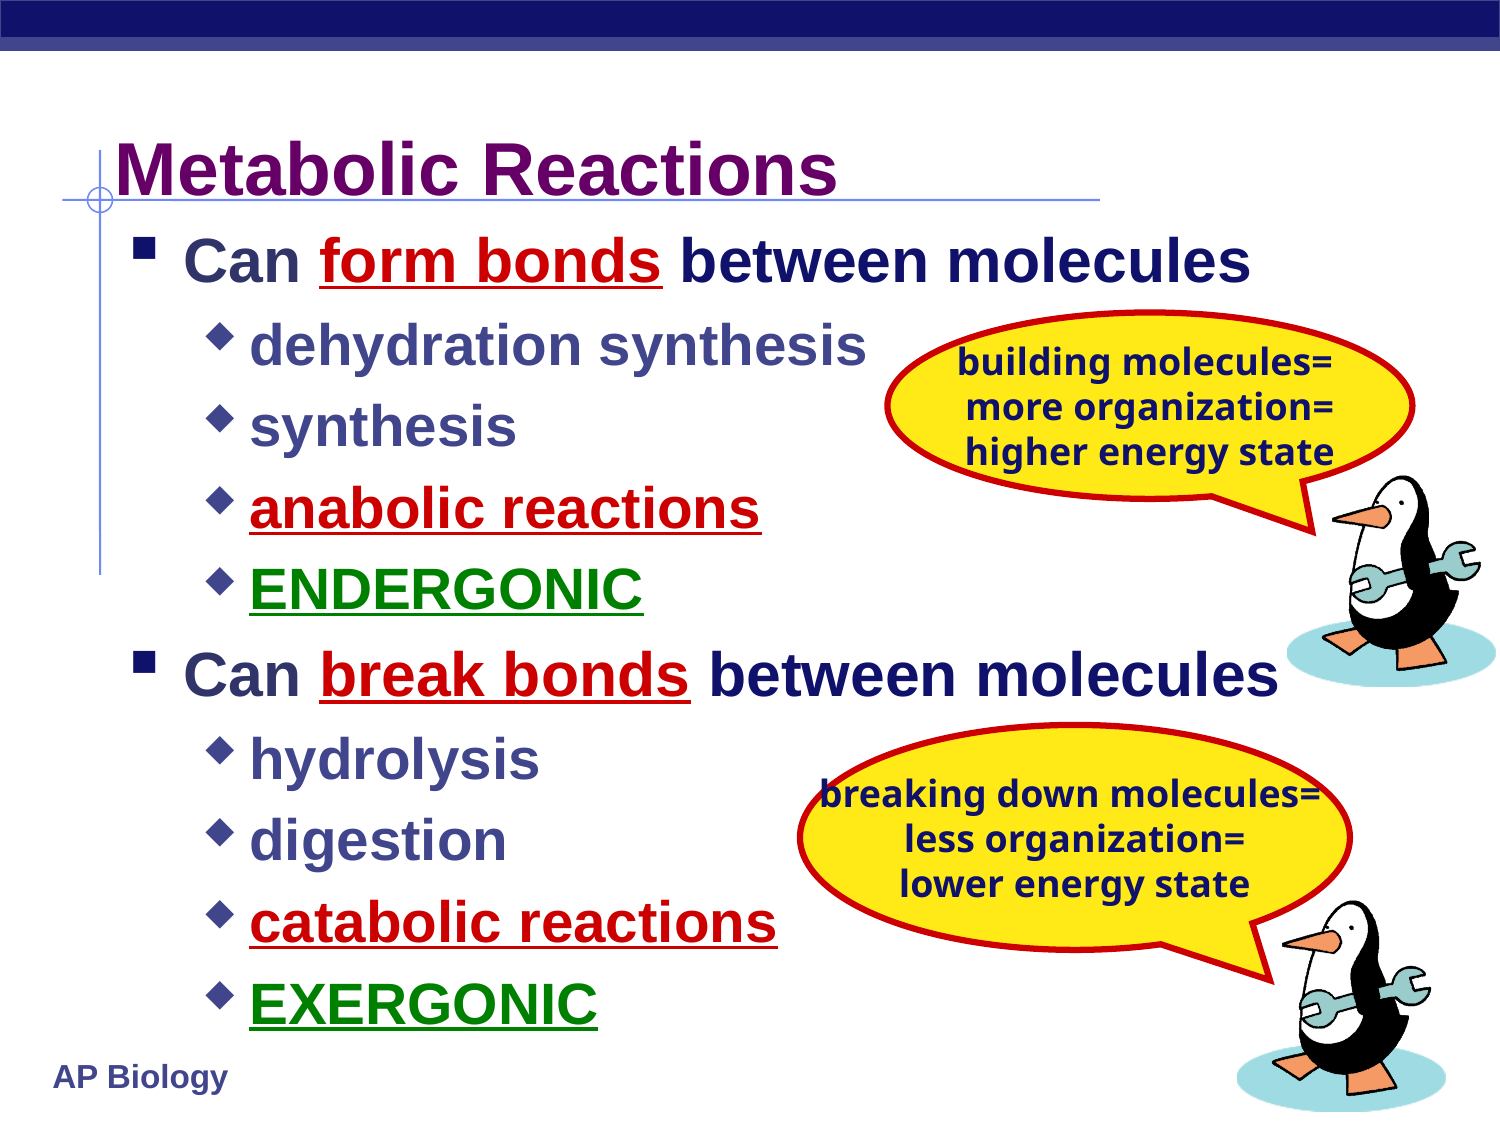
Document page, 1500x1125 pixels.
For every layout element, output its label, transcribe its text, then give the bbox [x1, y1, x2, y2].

picture [1287, 474, 1497, 688]
text_box breaking down molecules= less organization= lower energy state [799, 724, 1350, 968]
picture [1237, 899, 1447, 1113]
list Can form bonds between molecules dehydration synthesis synthesis anabolic reactions ENDERGONIC Can break bonds between molecules hydrolysis digestion catabolic reactions EXERGONIC [112, 212, 1450, 1100]
text_box building molecules= more organization= higher energy state [887, 312, 1413, 522]
title Metabolic Reactions [99, 112, 1375, 238]
